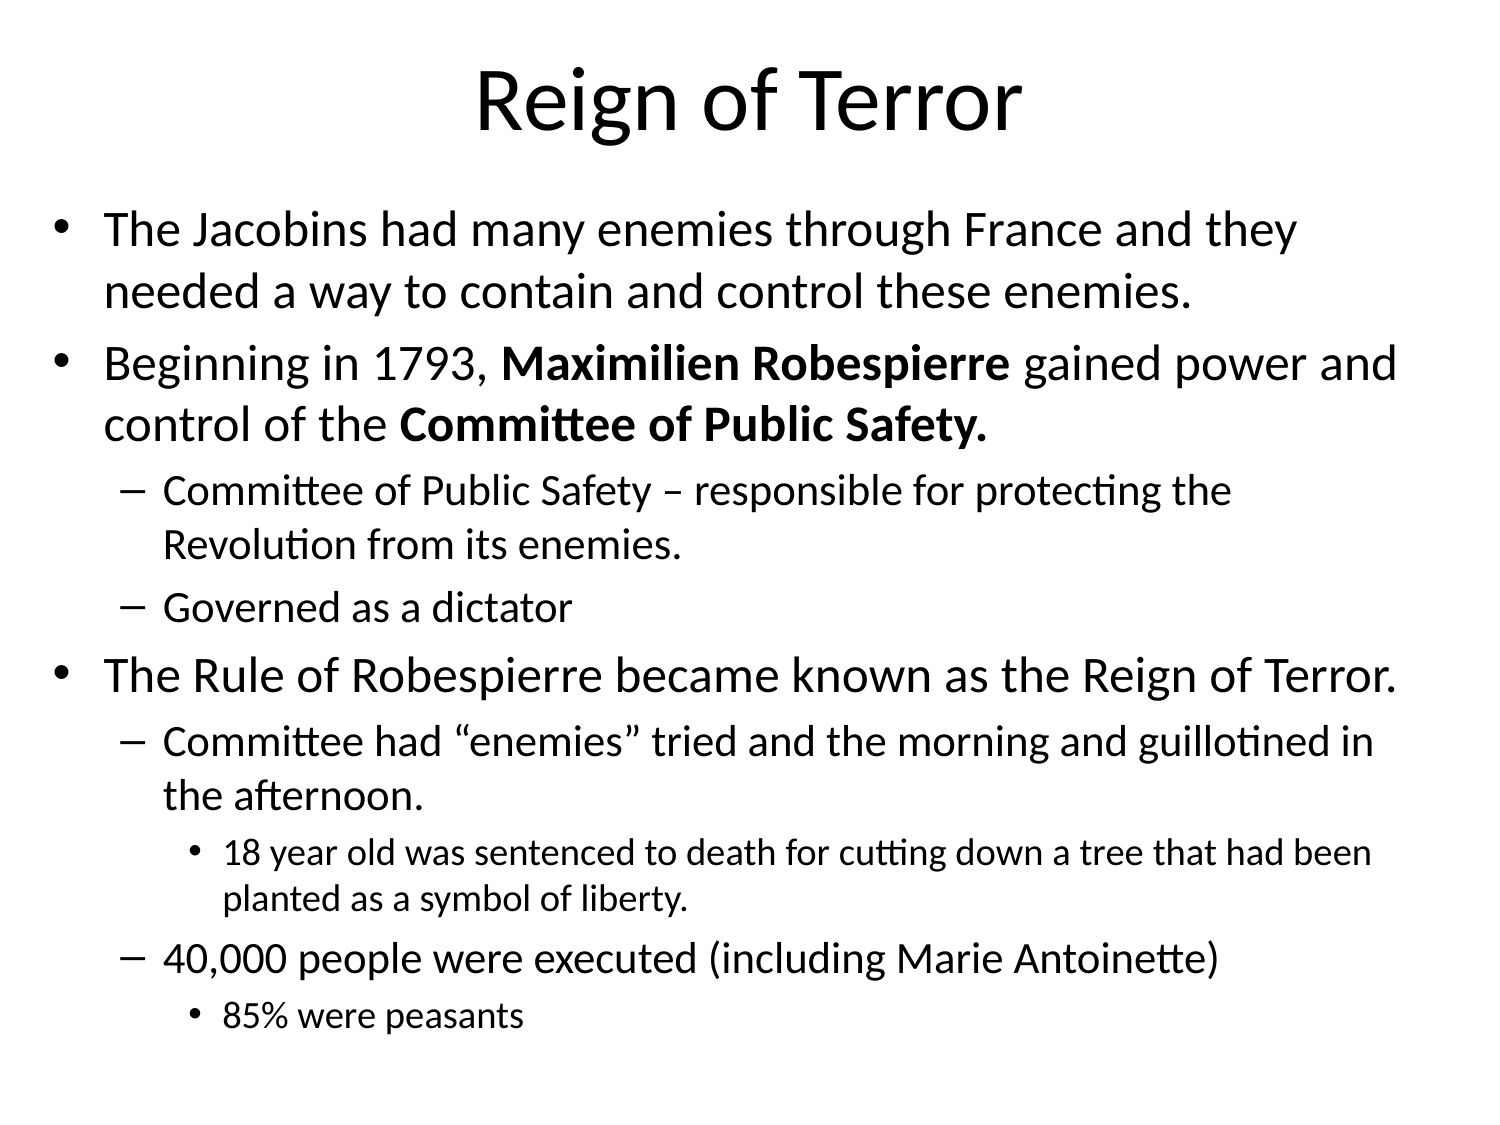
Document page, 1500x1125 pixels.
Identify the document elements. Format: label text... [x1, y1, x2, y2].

title Reign of Terror [75, 0, 1425, 187]
list The Jacobins had many enemies through France and they needed a way to contain and control these enemies. Beginning in 1793, Maximilien Robespierre gained power and control of the Committee of Public Safety. Committee of Public Safety – responsible for protecting the Revolution from its enemies. Governed as a dictator The Rule of Robespierre became known as the Reign of Terror. Committee had “enemies” tried and the morning and guillotined in the afternoon. 18 year old was sentenced to death for cutting down a tree that had been planted as a symbol of liberty. 40,000 people were executed (including Marie Antoinette) 85% were peasants [37, 187, 1425, 1088]
